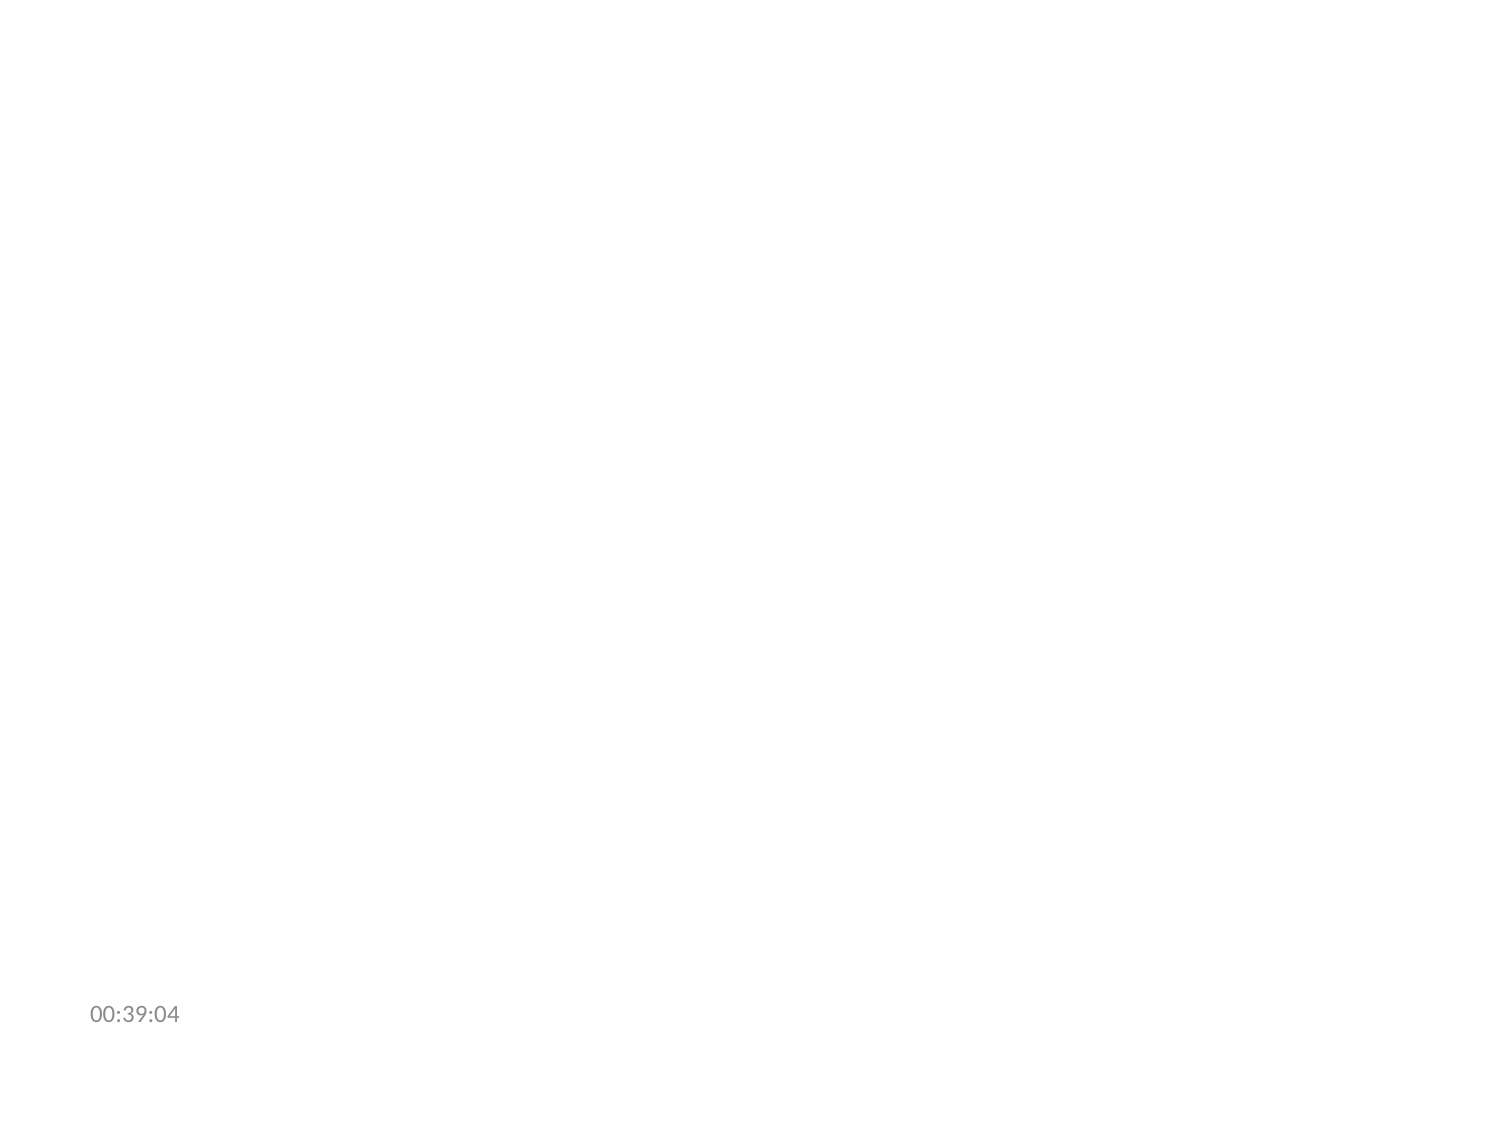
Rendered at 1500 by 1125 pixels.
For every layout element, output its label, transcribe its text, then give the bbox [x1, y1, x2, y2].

text_box 15:35:09 [75, 982, 425, 1043]
